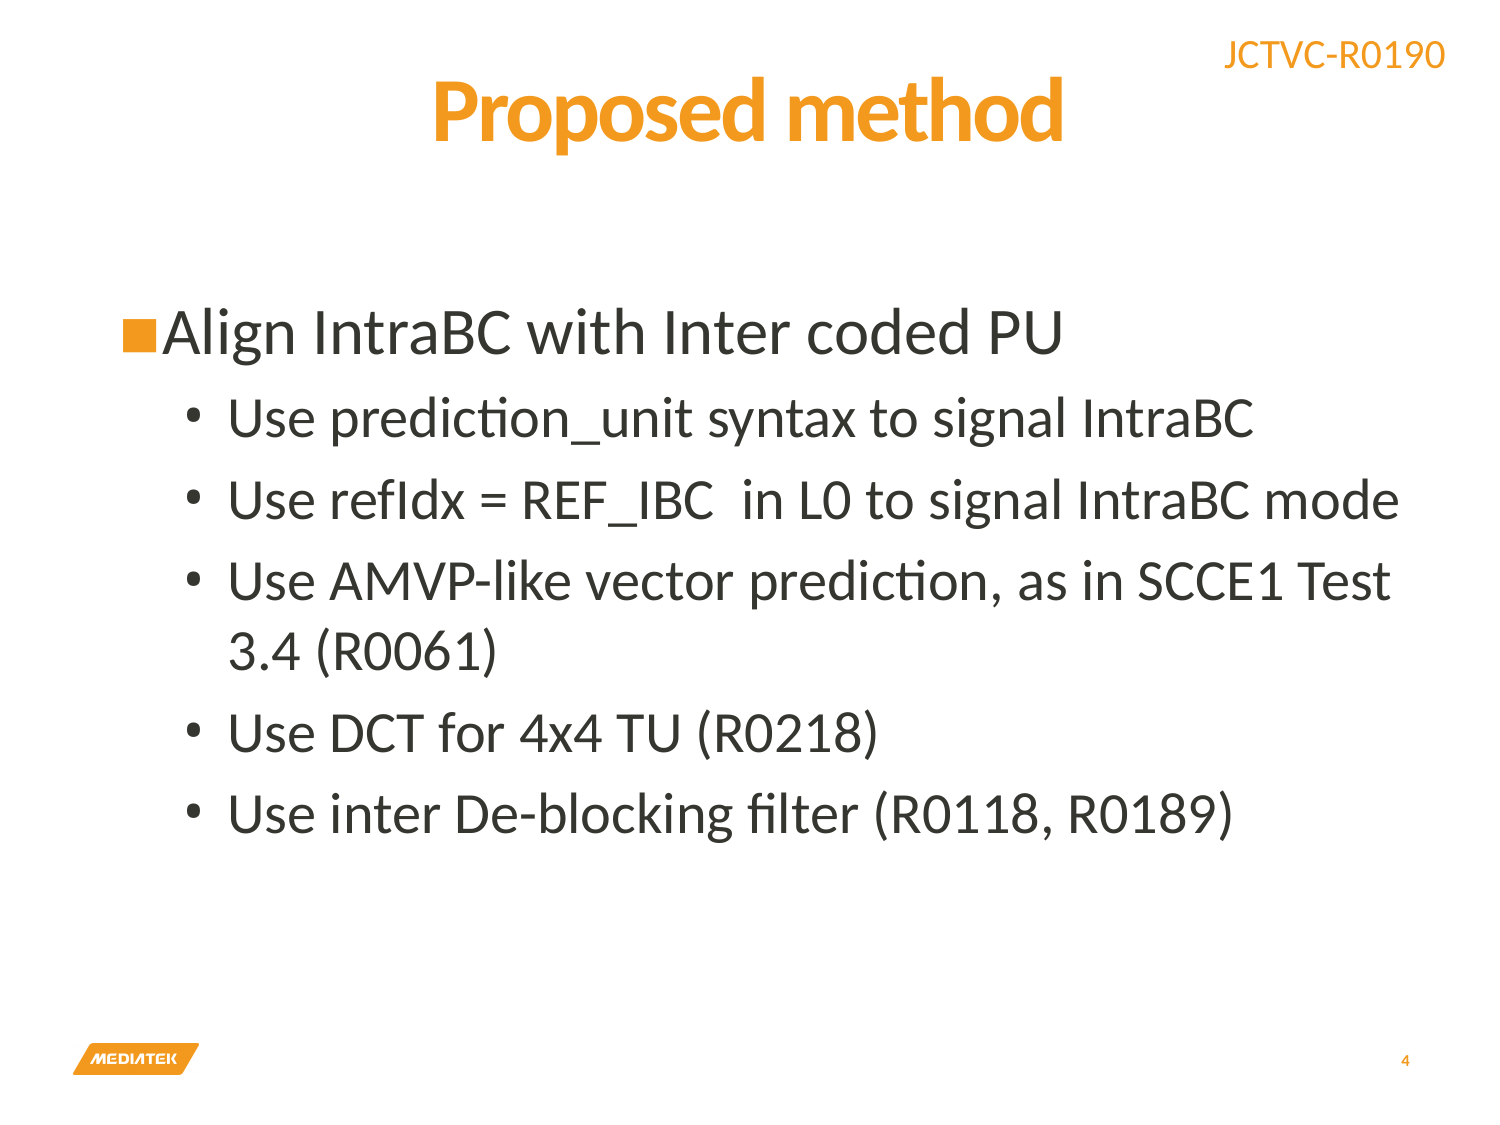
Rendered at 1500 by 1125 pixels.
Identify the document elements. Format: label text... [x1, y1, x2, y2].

title Proposed method [75, 70, 1425, 257]
picture [73, 1043, 199, 1075]
slide_number 4 [1251, 1029, 1425, 1090]
list Align IntraBC with Inter coded PU Use prediction_unit syntax to signal IntraBC Use refIdx = REF_IBC in L0 to signal IntraBC mode Use AMVP-like vector prediction, as in SCCE1 Test 3.4 (R0061) Use DCT for 4x4 TU (R0218) Use inter De-blocking filter (R0118, R0189) [102, 256, 1424, 968]
